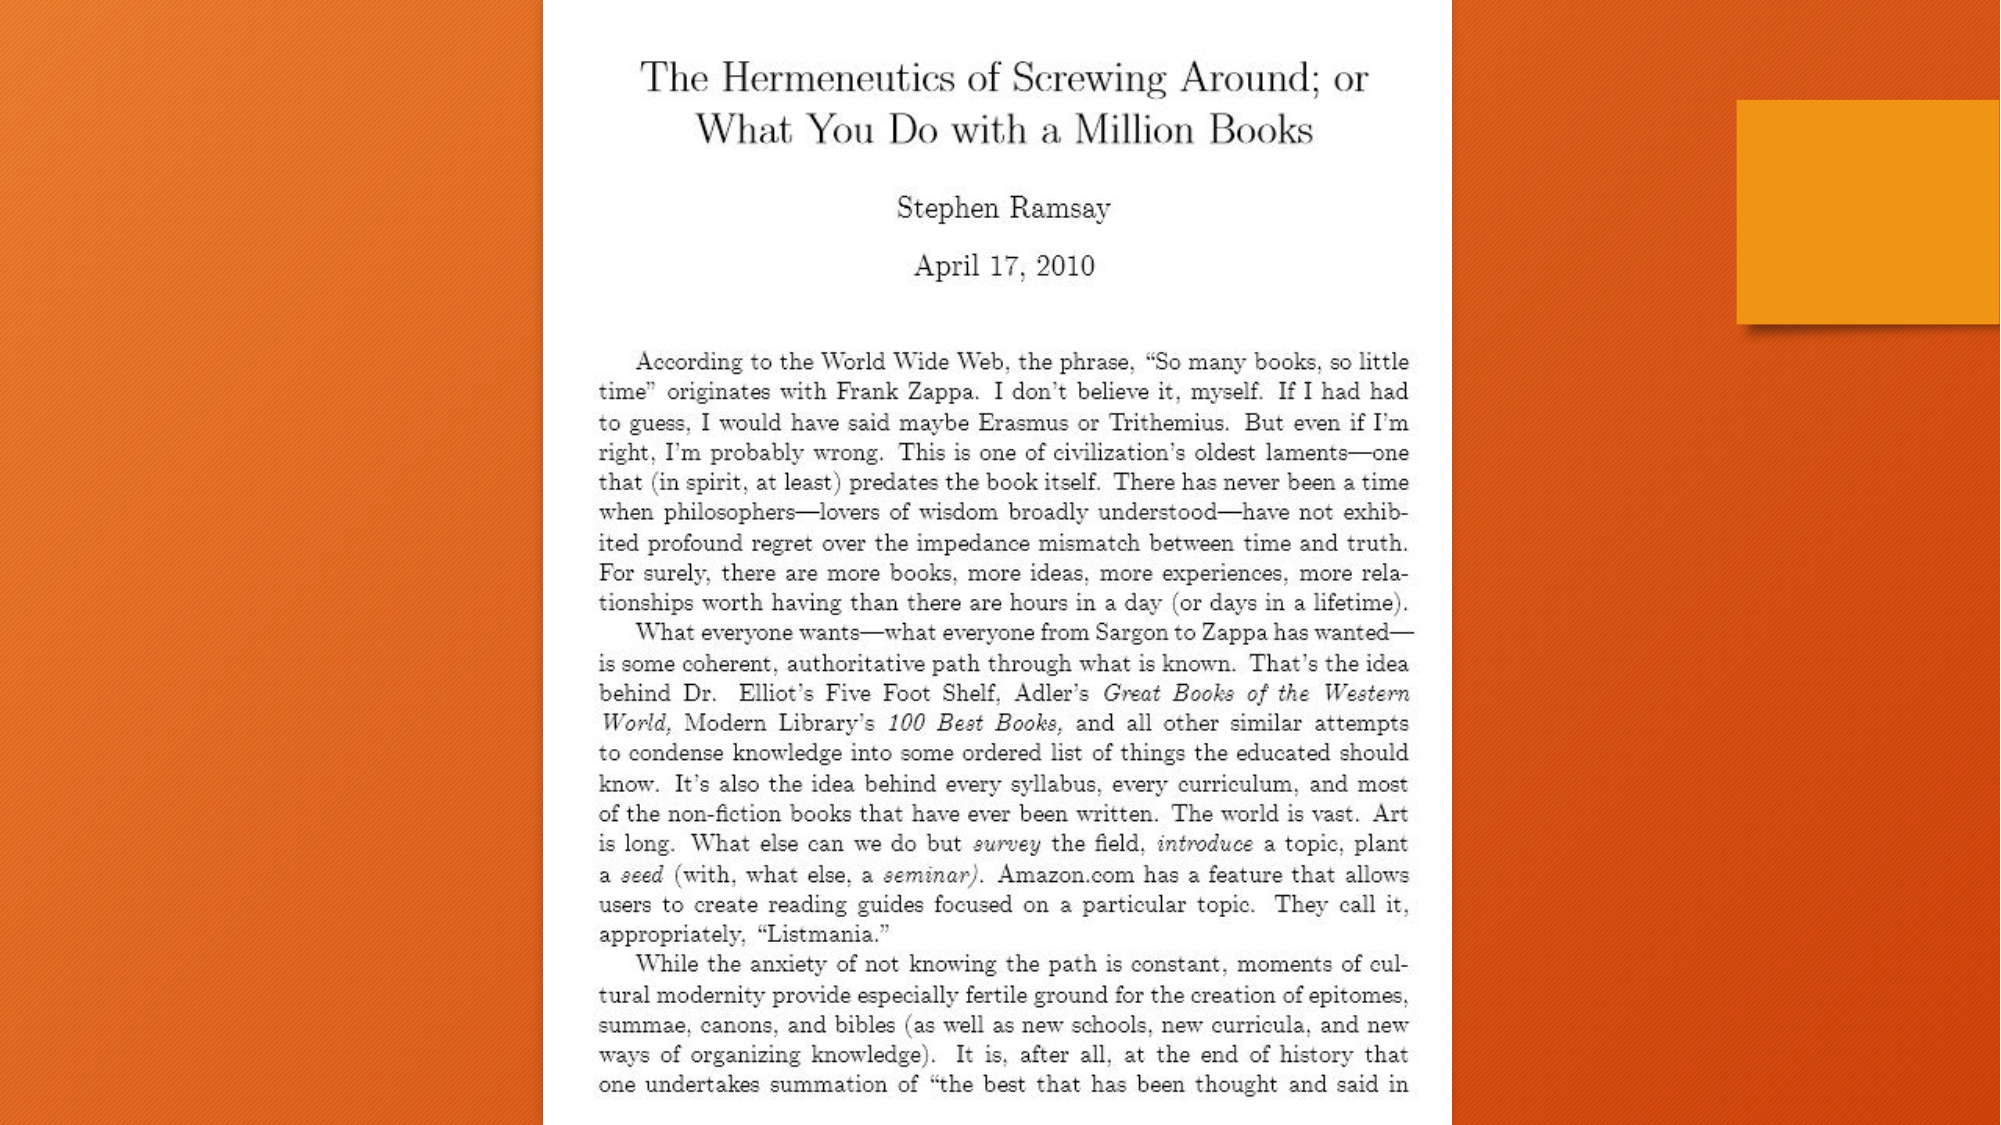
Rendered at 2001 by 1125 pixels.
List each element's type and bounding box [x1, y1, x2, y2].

picture [542, 0, 1452, 1125]
picture [1736, 325, 2000, 347]
